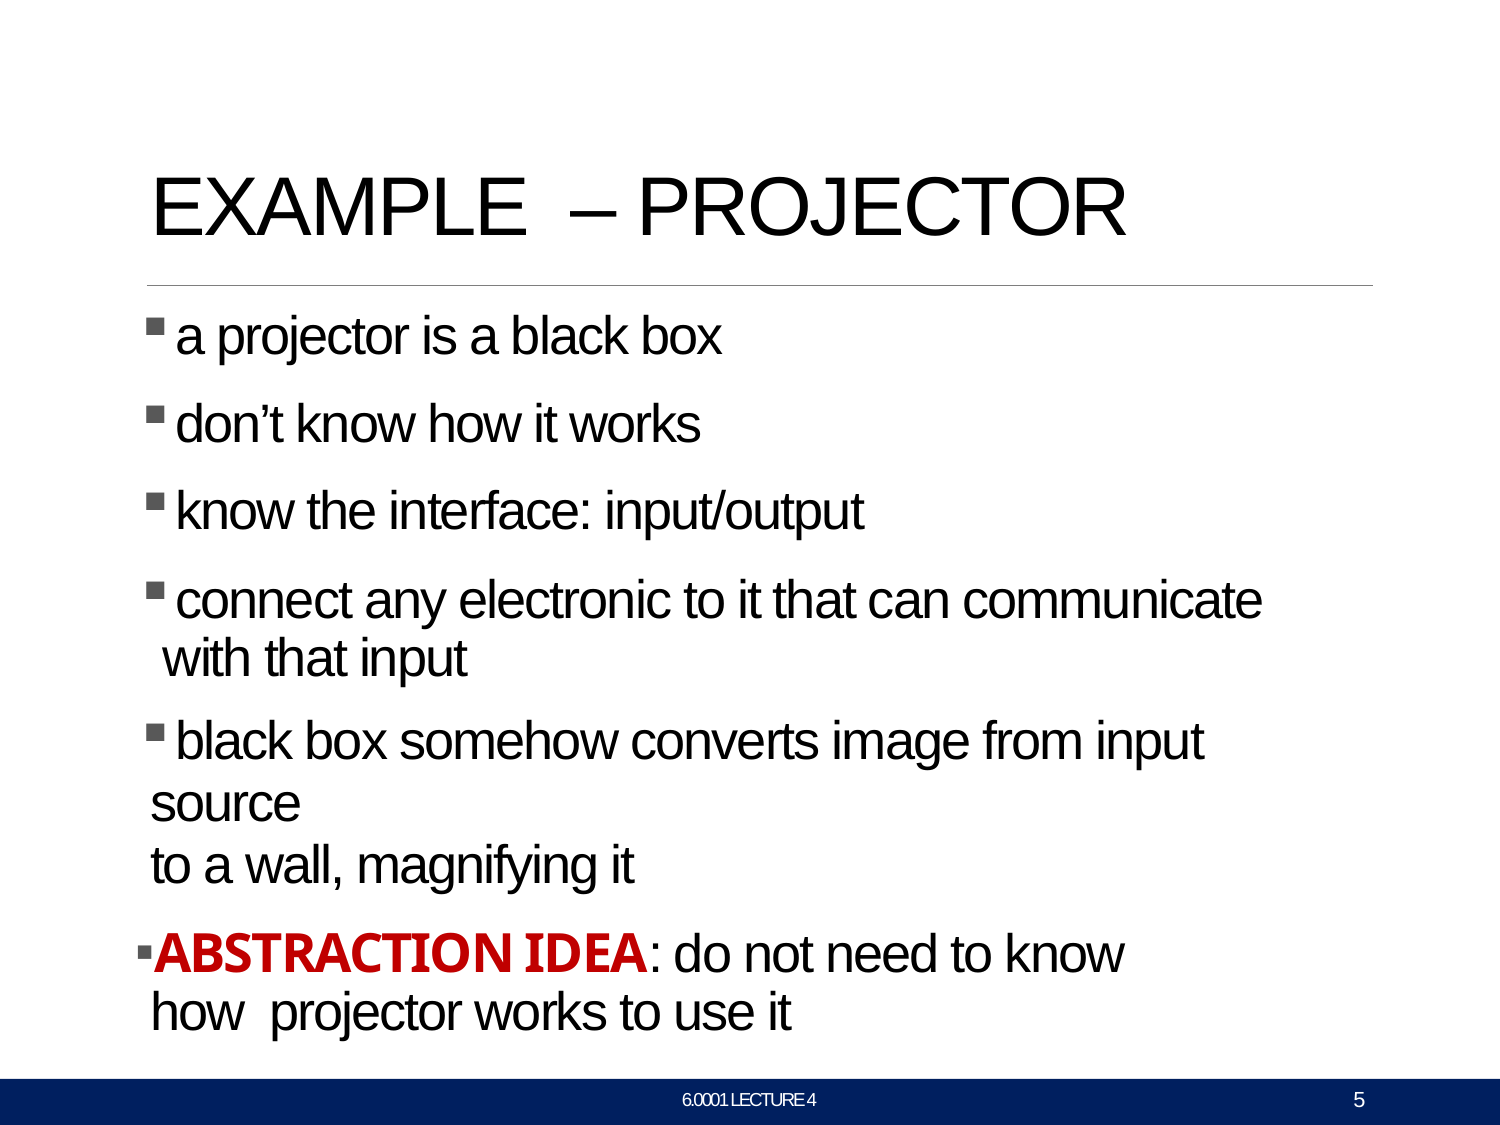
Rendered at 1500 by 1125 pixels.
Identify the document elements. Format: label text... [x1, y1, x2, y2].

text_box a projector is a black box don’t know how it works know the interface: input/output connect any electronic to it that can communicate with that input black box somehow converts image from input source to a wall, magnifying it ABSTRACTION IDEA: do not need to know how projector works to use it [132, 275, 1359, 1042]
footer 6.0001 LECTURE 4 [679, 1090, 821, 1125]
text_box 5 [1349, 1078, 1369, 1112]
title EXAMPLE – PROJECTOR [147, 149, 1300, 275]
